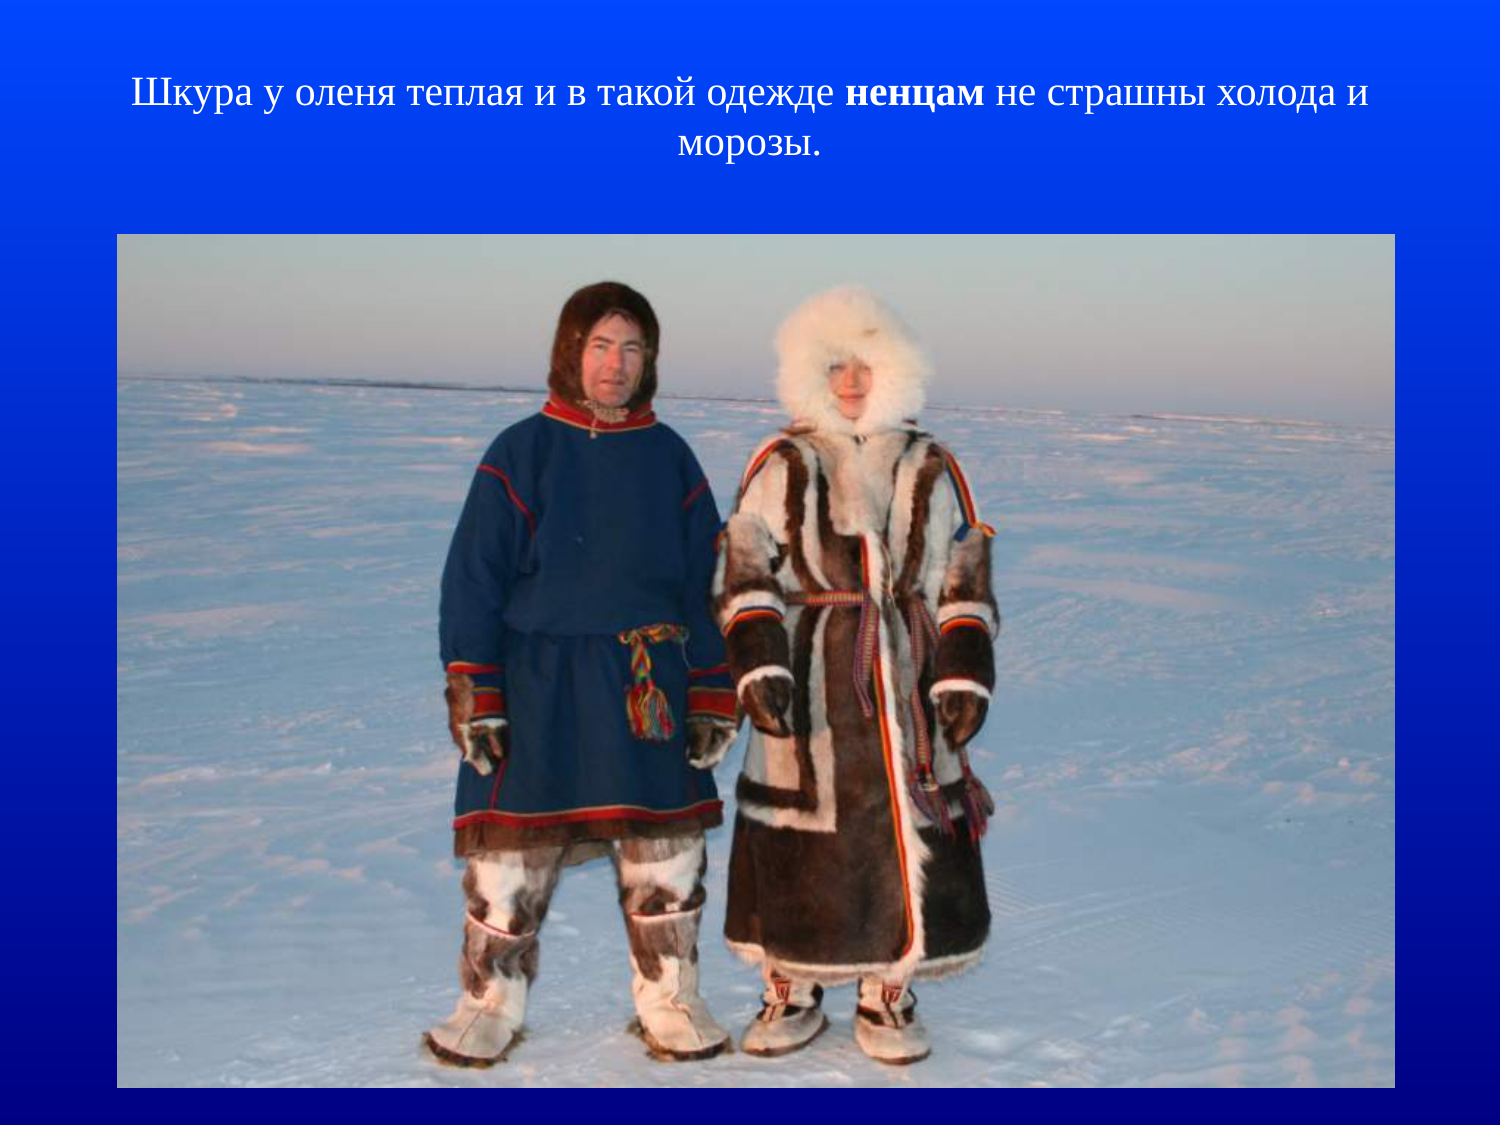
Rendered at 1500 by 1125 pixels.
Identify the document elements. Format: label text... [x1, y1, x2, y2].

picture [116, 234, 1395, 1088]
title Шкура у оленя теплая и в такой одежде ненцам не страшны холода и морозы. [75, 45, 1425, 233]
